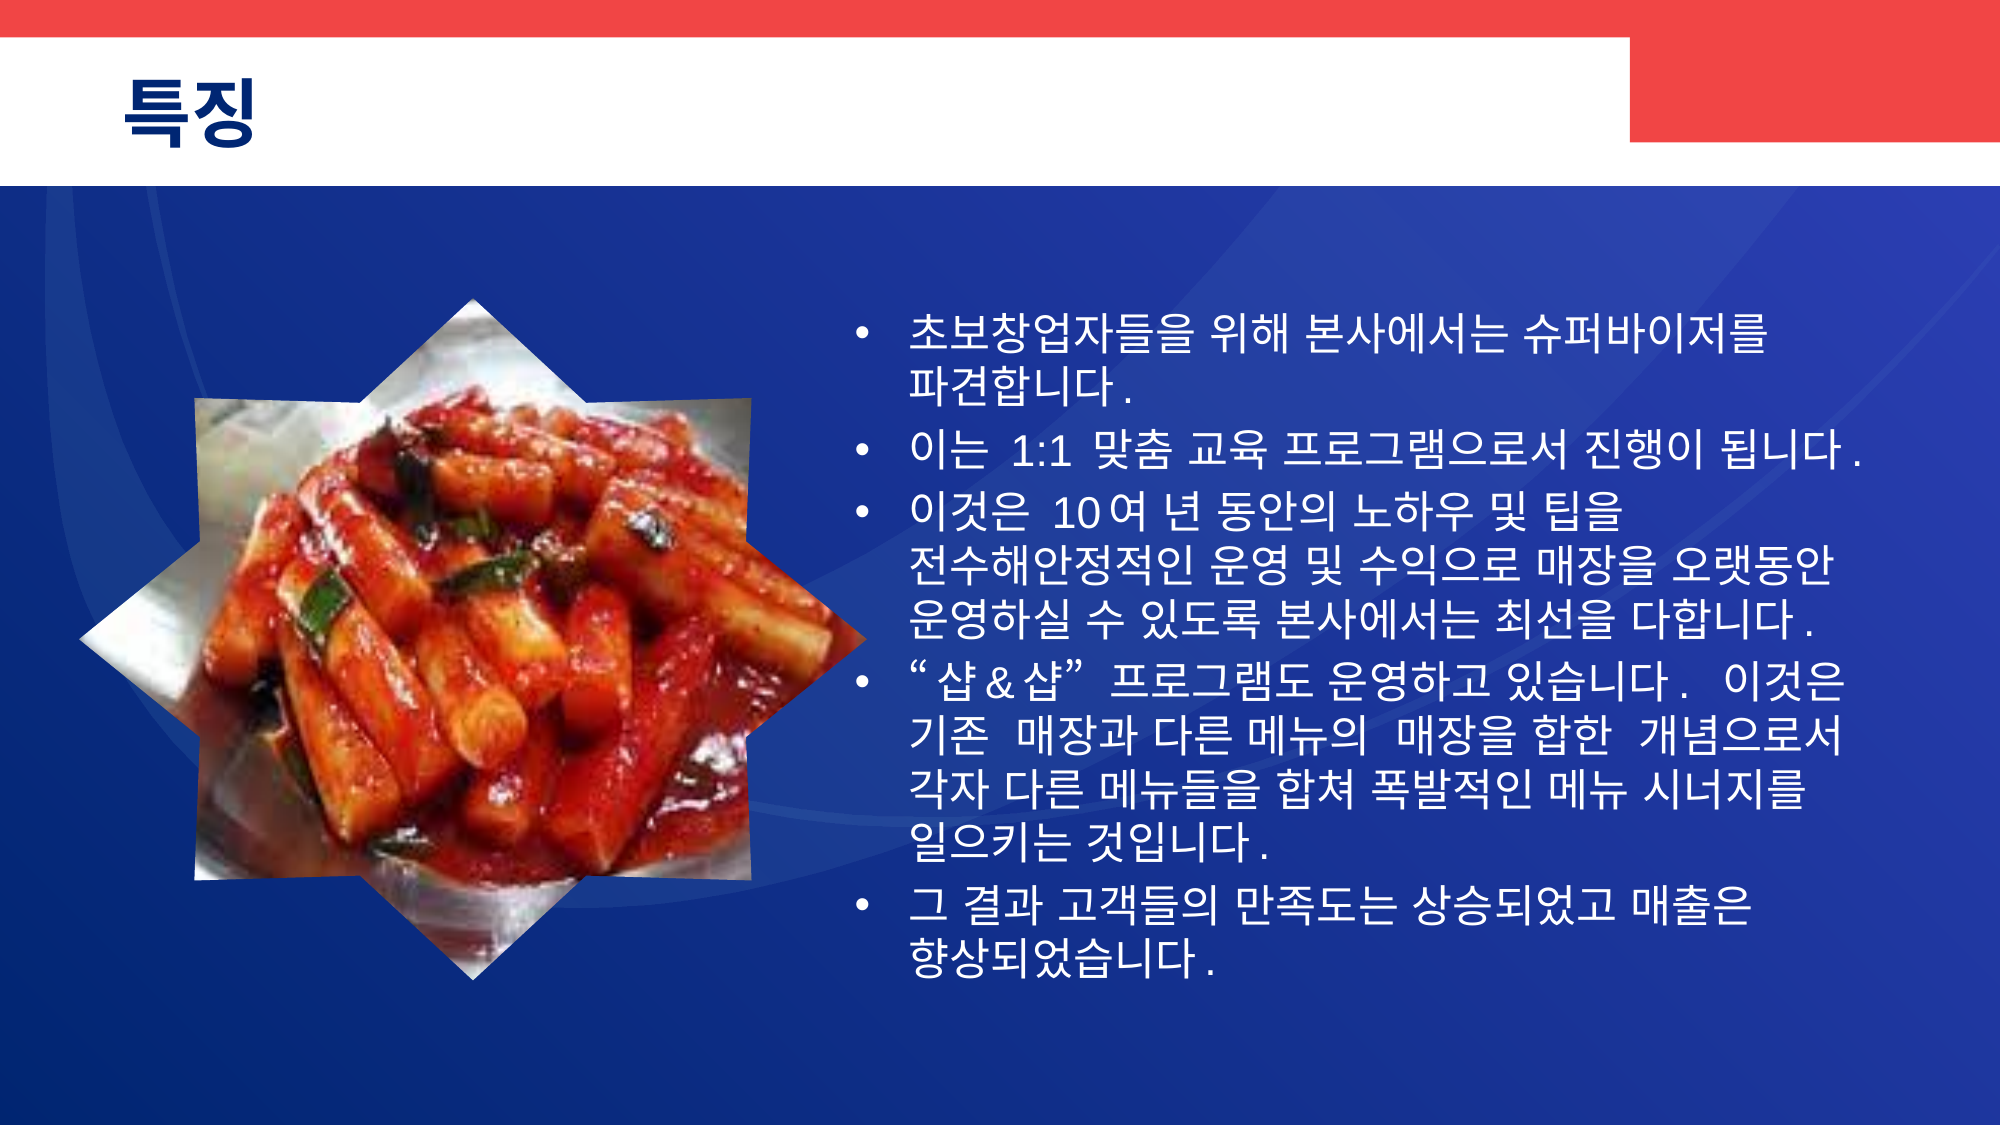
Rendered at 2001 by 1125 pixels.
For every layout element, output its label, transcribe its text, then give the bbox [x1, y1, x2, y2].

list 초보창업자들을 위해 본사에서는 슈퍼바이저를 파견합니다. 이는 1:1 맞춤 교육 프로그램으로서 진행이 됩니다. 이것은 10여 년 동안의 노하우 및 팁을 전수해안정적인 운영 및 수익으로 매장을 오랫동안 운영하실 수 있도록 본사에서는 최선을 다합니다. “샵&샵” 프로그램도 운영하고 있습니다. 이것은 기존 매장과 다른 메뉴의 매장을 합한 개념으로서 각자 다른 메뉴들을 합쳐 폭발적인 메뉴 시너지를 일으키는 것입니다. 그 결과 고객들의 만족도는 상승되었고 매출은 향상되었습니다. [839, 298, 1871, 1003]
title 특징 [108, 37, 1626, 186]
picture [78, 297, 868, 981]
